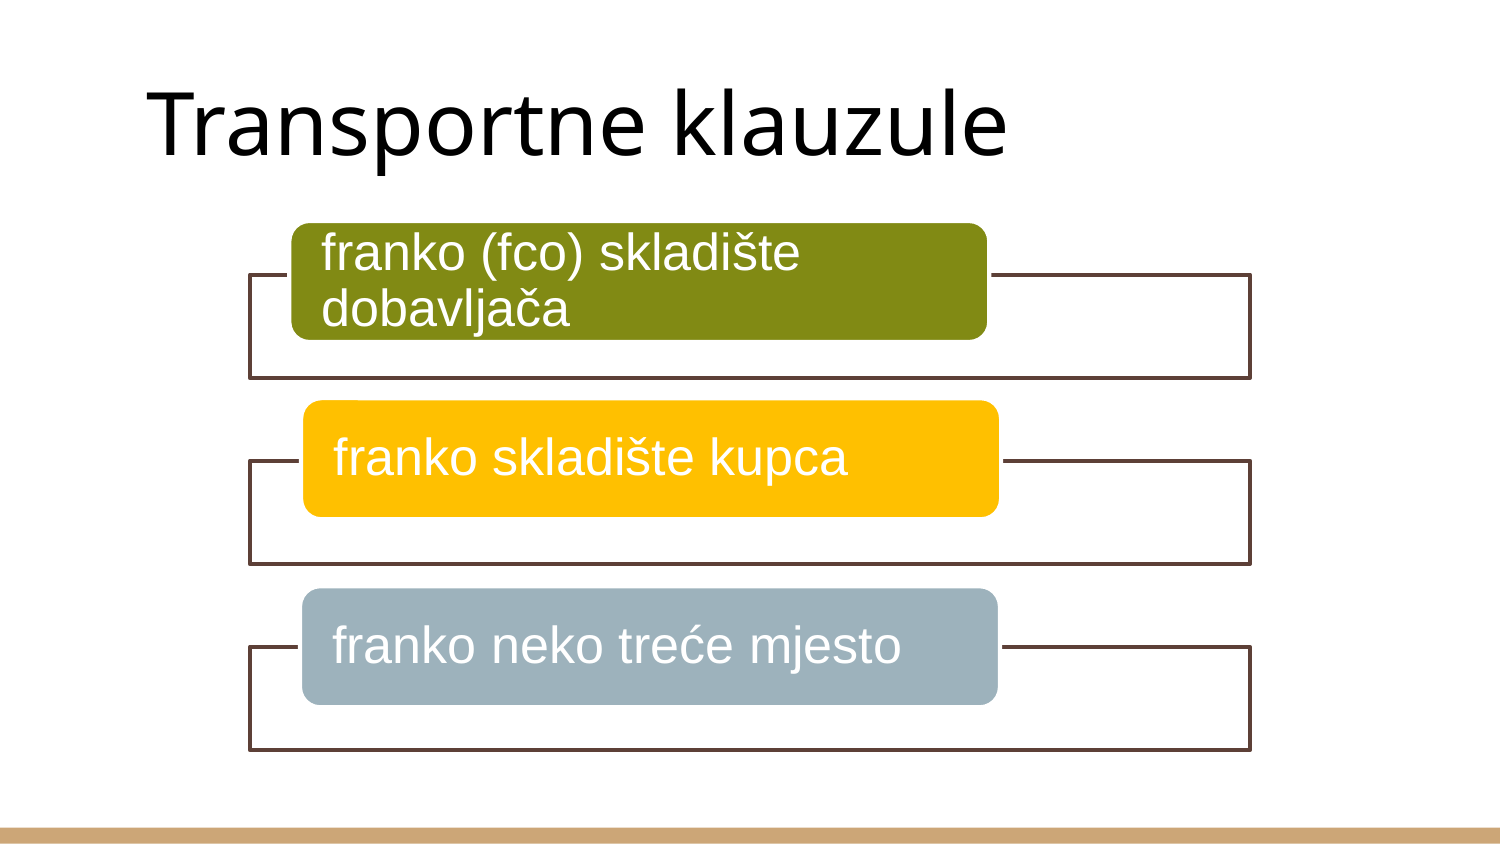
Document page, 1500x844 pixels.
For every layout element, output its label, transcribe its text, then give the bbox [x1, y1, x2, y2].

title Transportne klauzule [131, 51, 1449, 189]
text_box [249, 208, 1251, 756]
